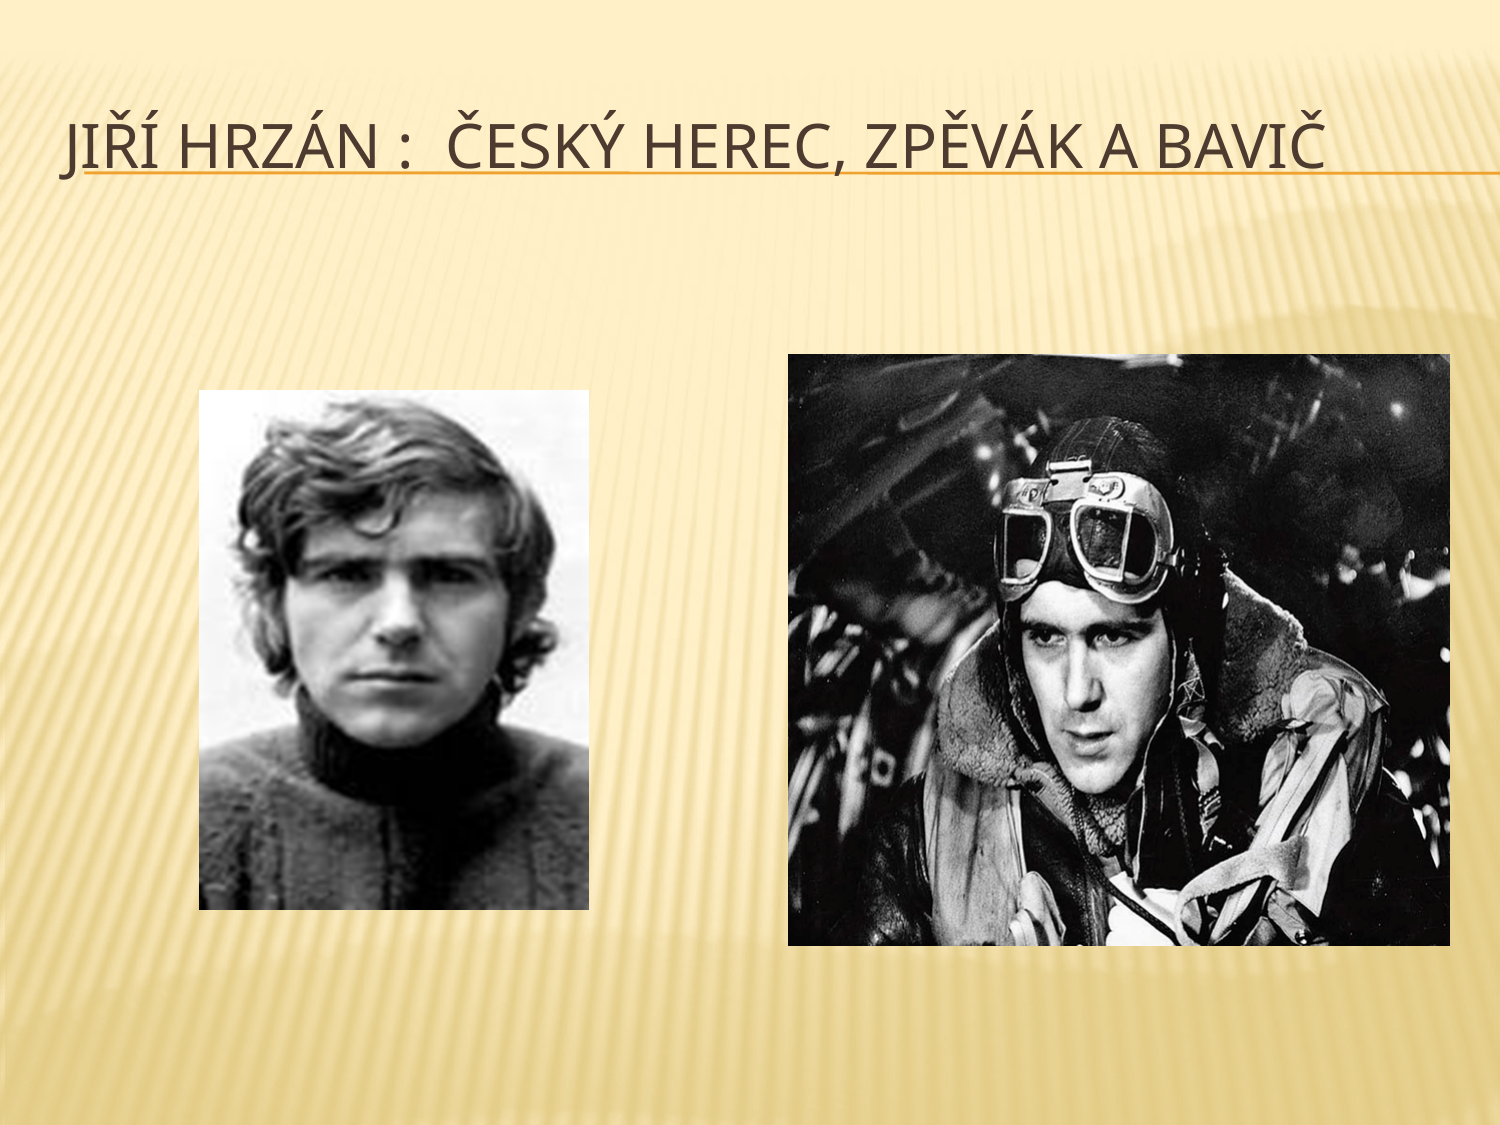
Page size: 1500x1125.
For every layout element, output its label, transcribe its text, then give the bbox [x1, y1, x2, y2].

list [787, 354, 1450, 946]
title Jiří Hrzán : Český herec, zpěvák a bavič [49, 75, 1475, 213]
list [198, 390, 589, 910]
